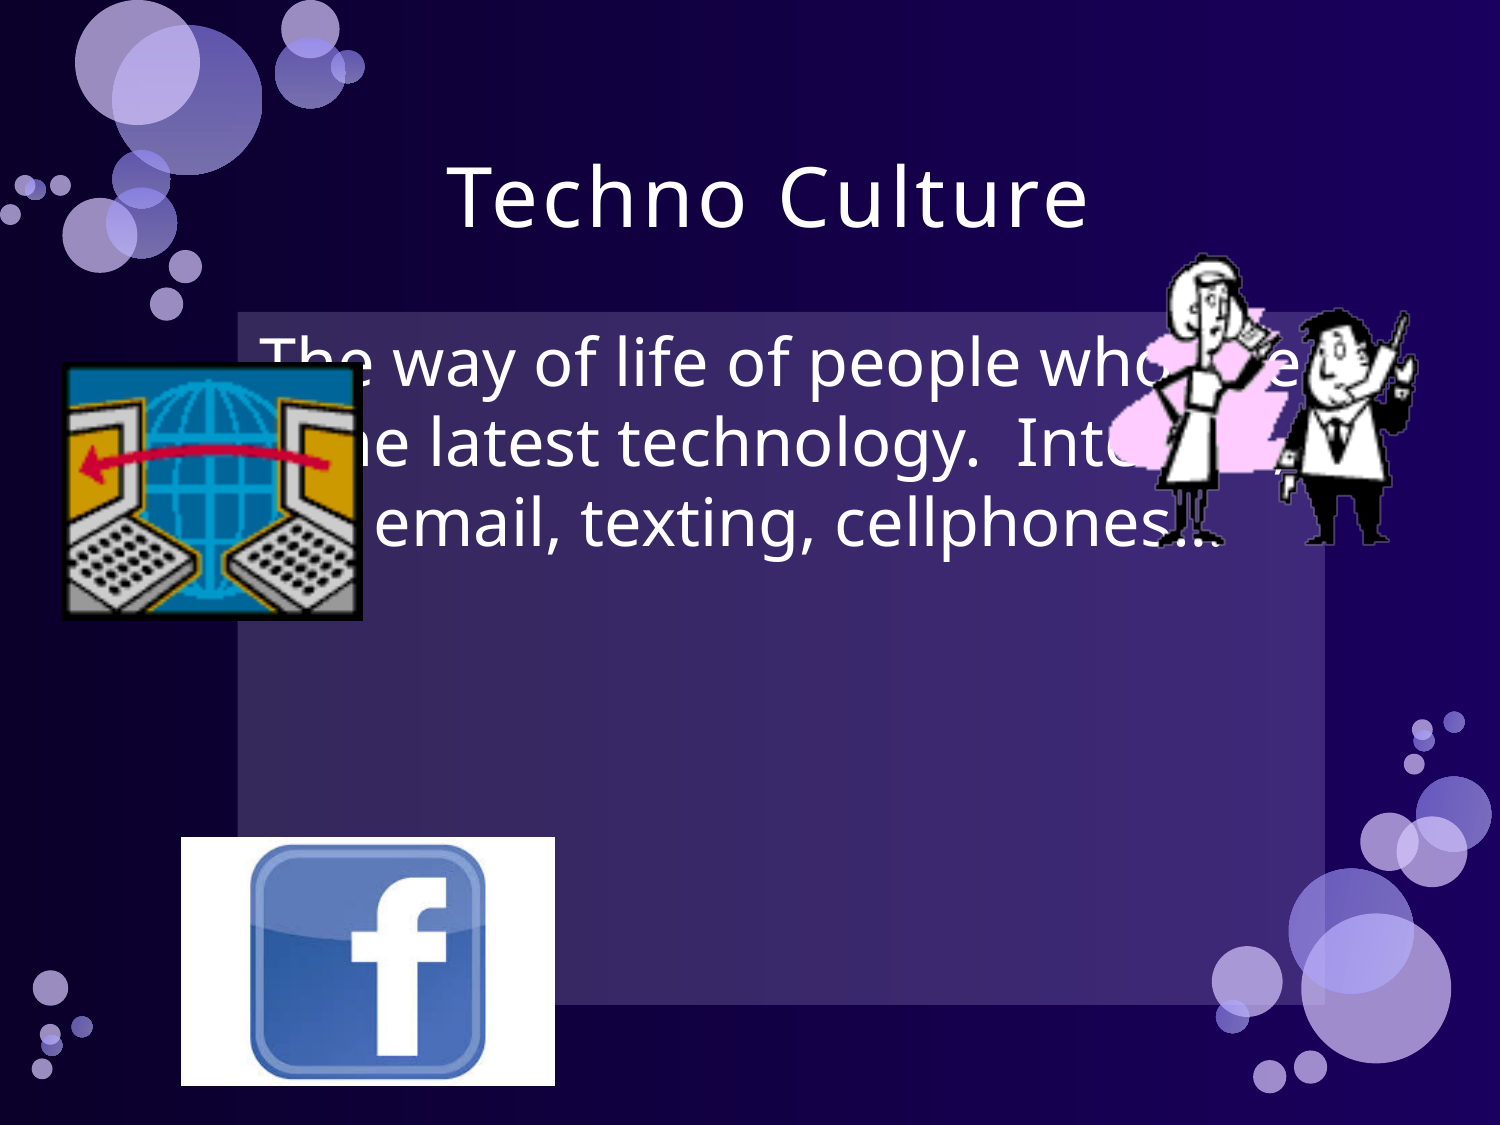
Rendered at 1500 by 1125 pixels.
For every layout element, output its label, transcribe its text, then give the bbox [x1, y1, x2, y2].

picture [60, 360, 364, 623]
title Techno Culture [237, 99, 1325, 288]
list The way of life of people who use the latest technology. Internet, email, texting, cellphones… [237, 311, 1325, 1005]
picture [179, 835, 557, 1088]
picture [1085, 235, 1467, 568]
